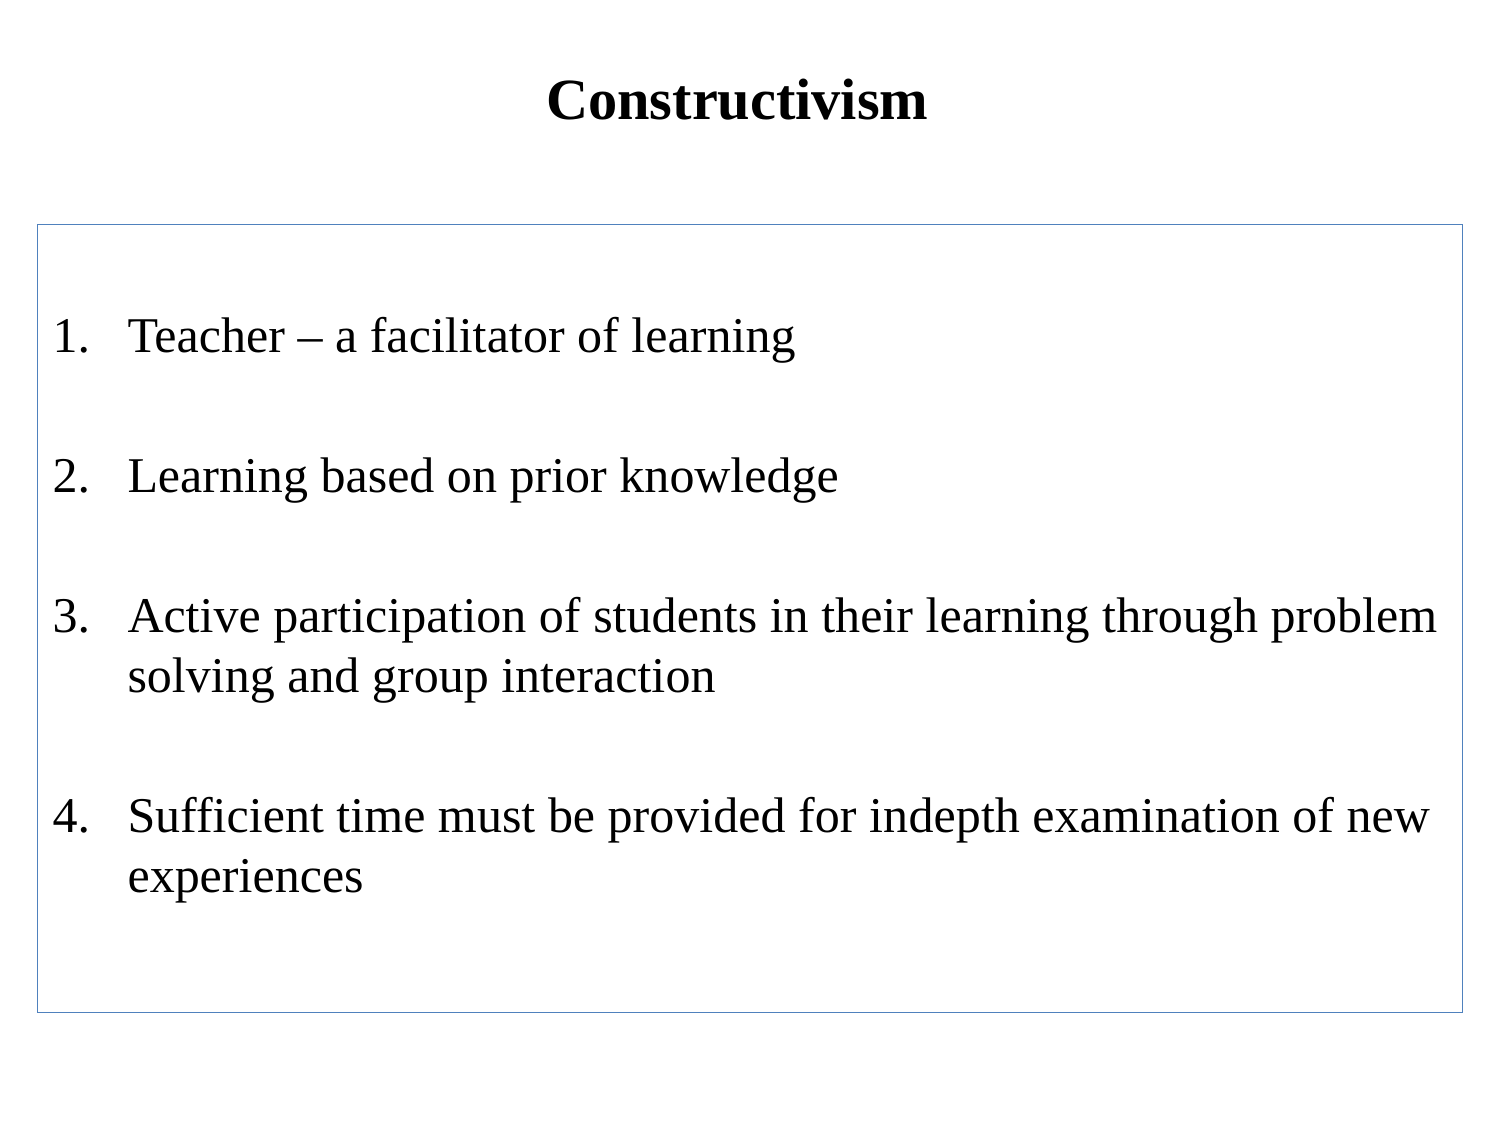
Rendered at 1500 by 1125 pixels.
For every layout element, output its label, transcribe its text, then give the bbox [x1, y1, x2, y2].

list Teacher – a facilitator of learning Learning based on prior knowledge Active participation of students in their learning through problem solving and group interaction Sufficient time must be provided for in­depth examination of new experiences [37, 224, 1463, 1013]
title Constructivism [62, 37, 1413, 155]
